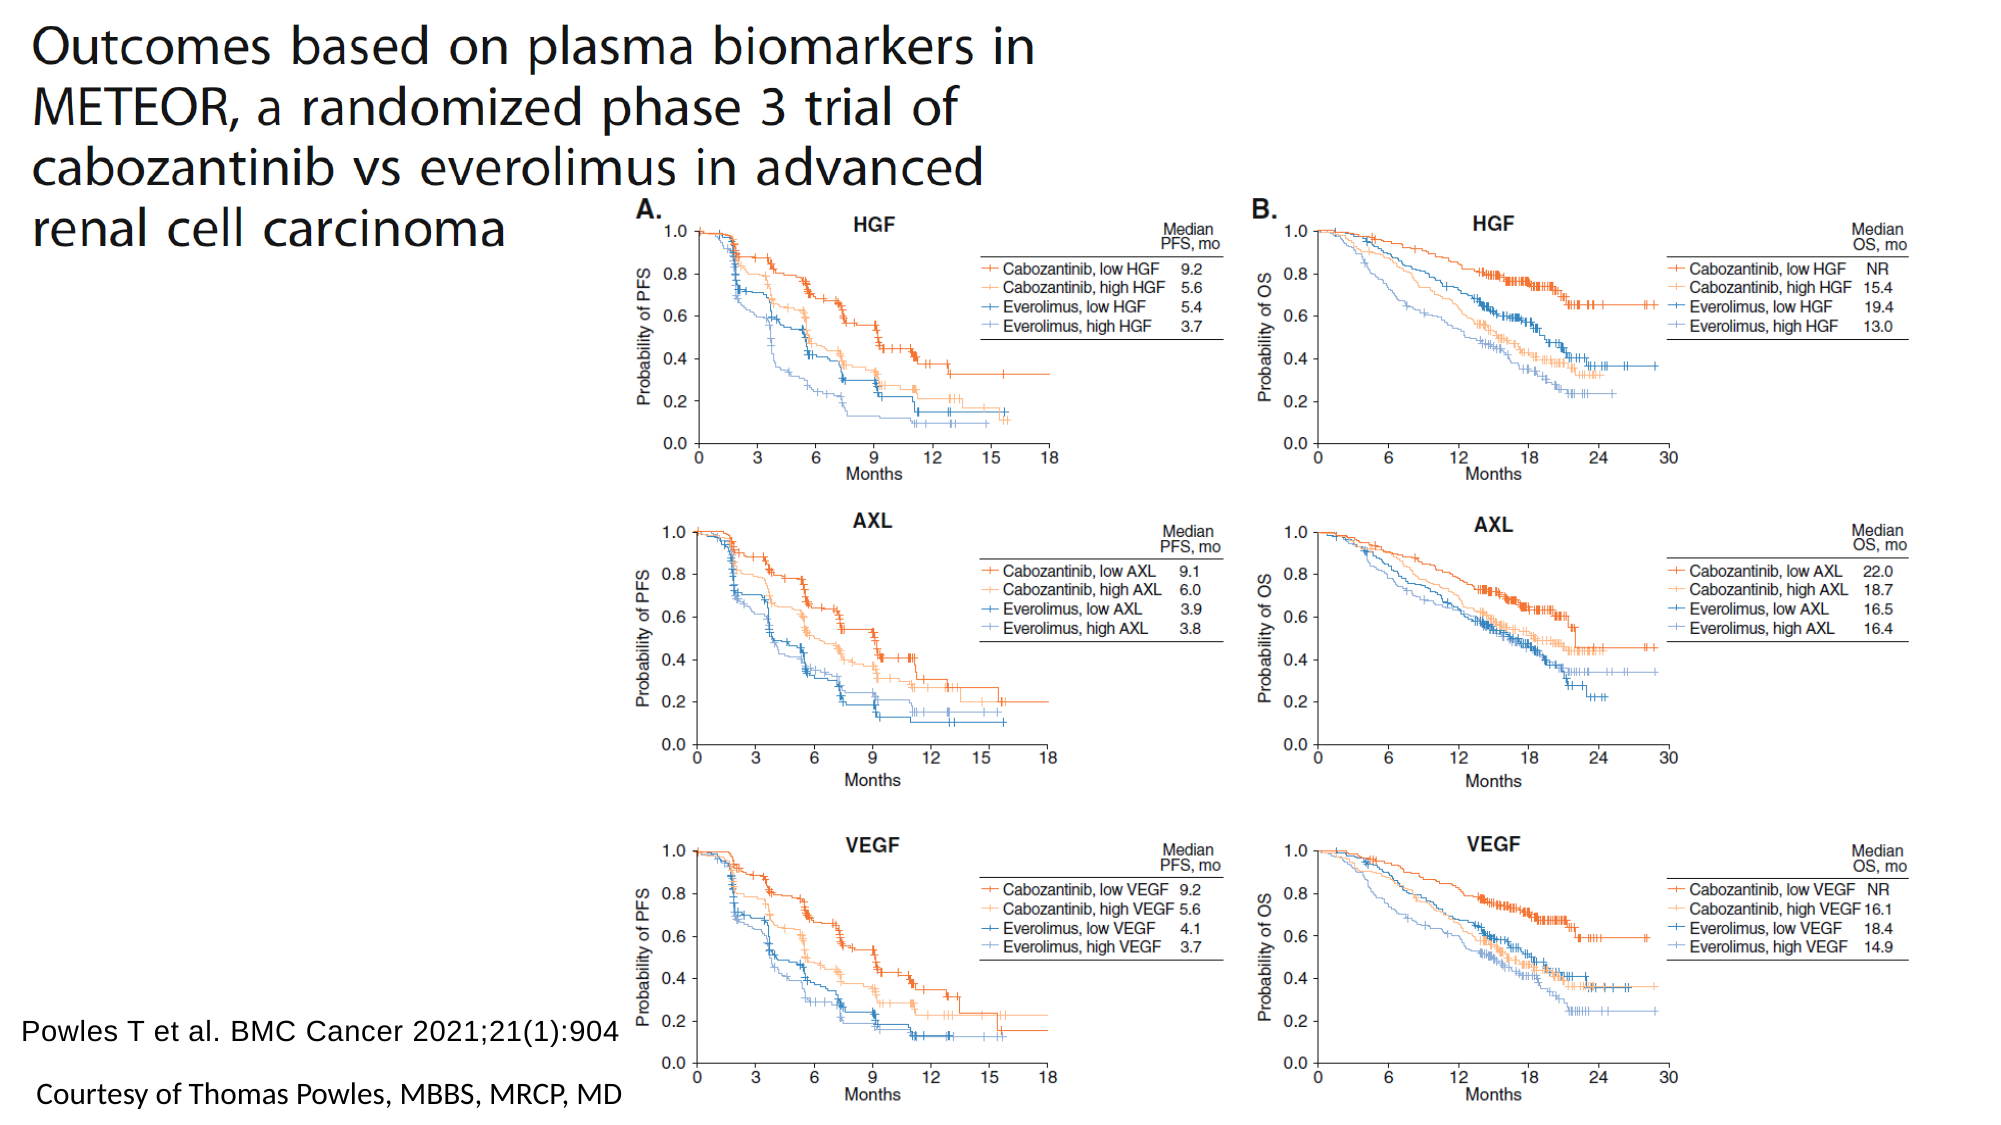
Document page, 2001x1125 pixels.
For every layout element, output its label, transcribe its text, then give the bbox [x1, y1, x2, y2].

text_box Courtesy of Thomas Powles, MBBS, MRCP, MD [21, 1065, 616, 1119]
text_box Powles T et al. BMC Cancer 2021;21(1):904 [21, 1012, 616, 1048]
picture [20, 0, 1919, 1125]
